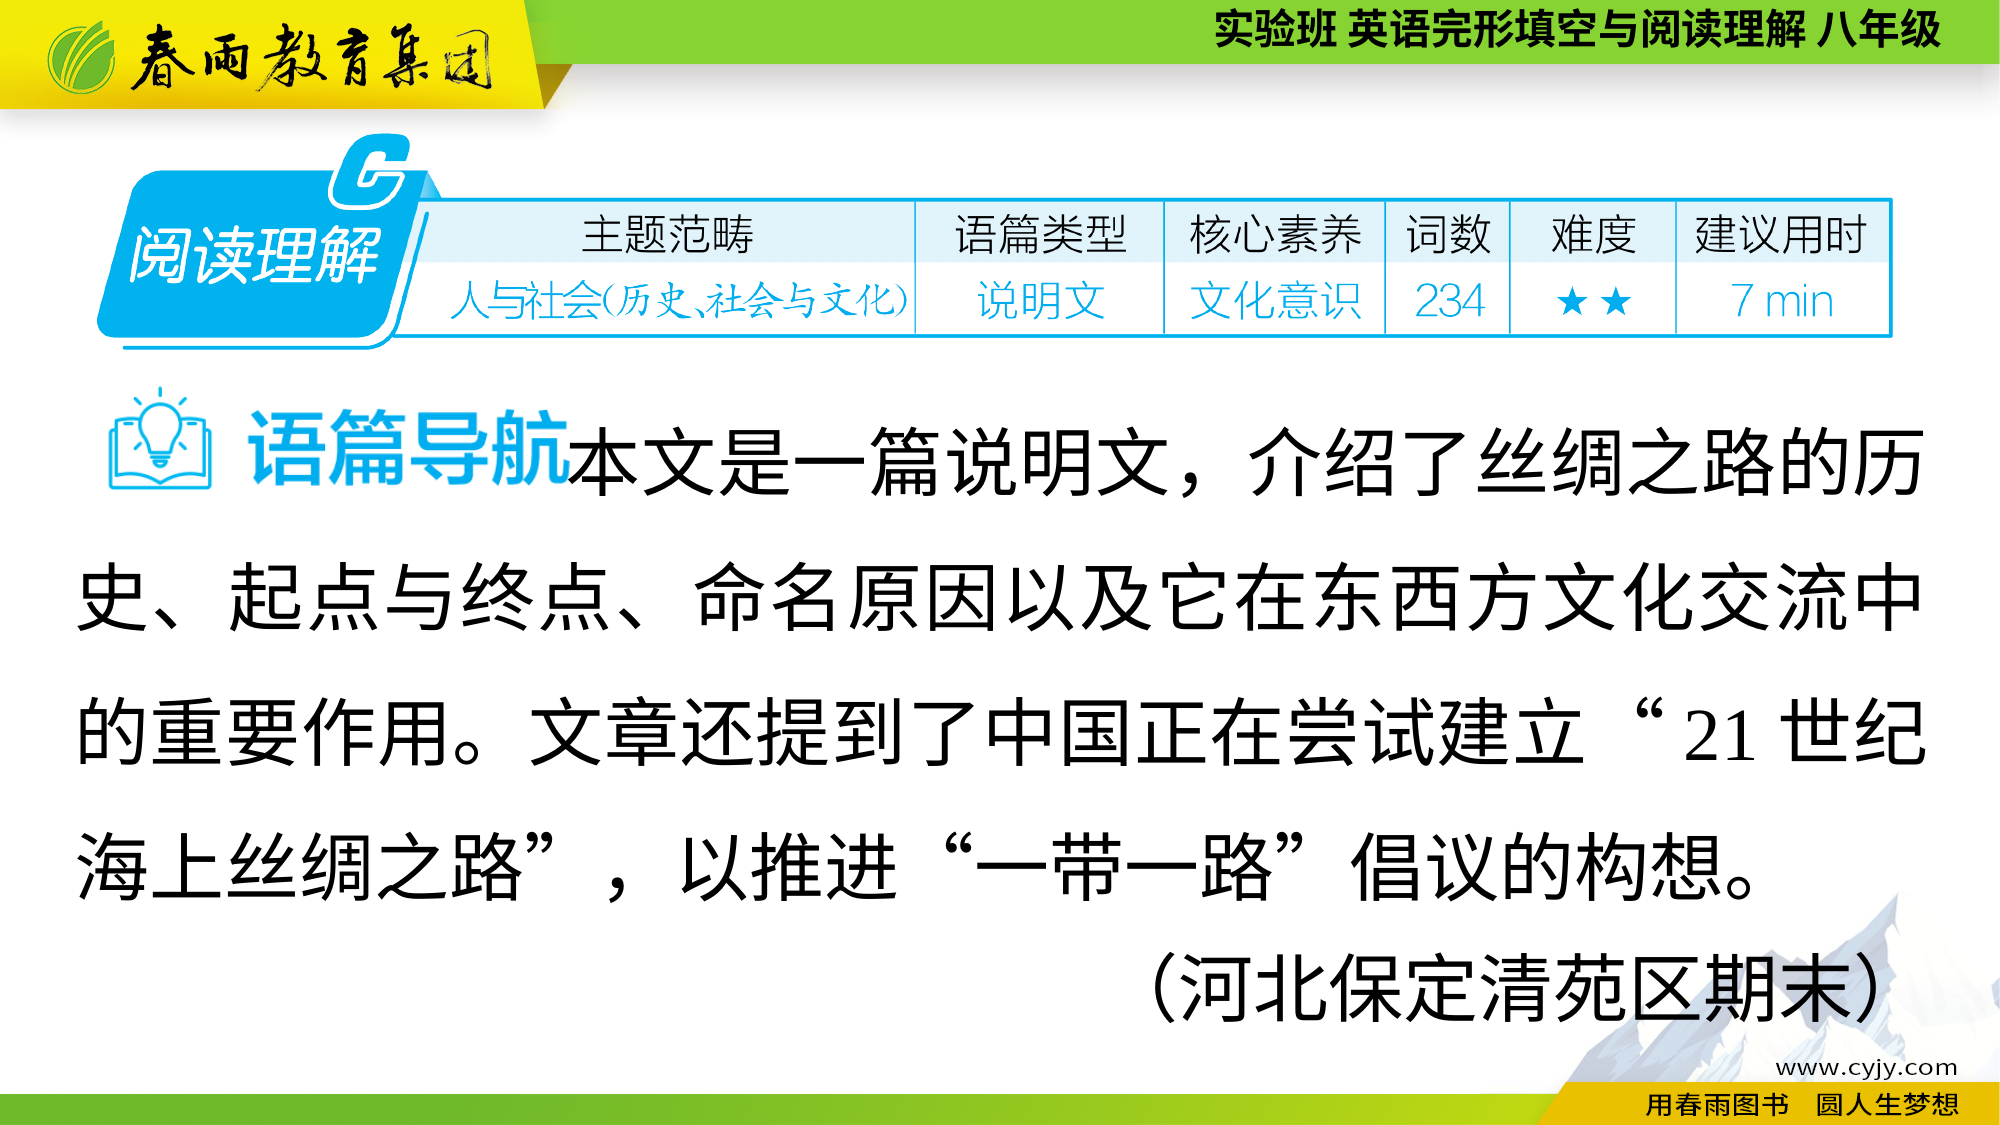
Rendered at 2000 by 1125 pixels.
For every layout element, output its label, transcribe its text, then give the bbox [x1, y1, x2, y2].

text_box 本文是一篇说明文，介绍了丝绸之路的历史、起点与终点、命名原因以及它在东西方文化交流中的重要作用。文章还提到了中国正在尝试建立“21世纪海上丝绸之路”，以推进“一带一路”倡议的构想。 [59, 362, 1944, 918]
picture [0, 0, 2000, 1125]
text_box （河北保定清苑区期末） [59, 918, 1944, 1039]
